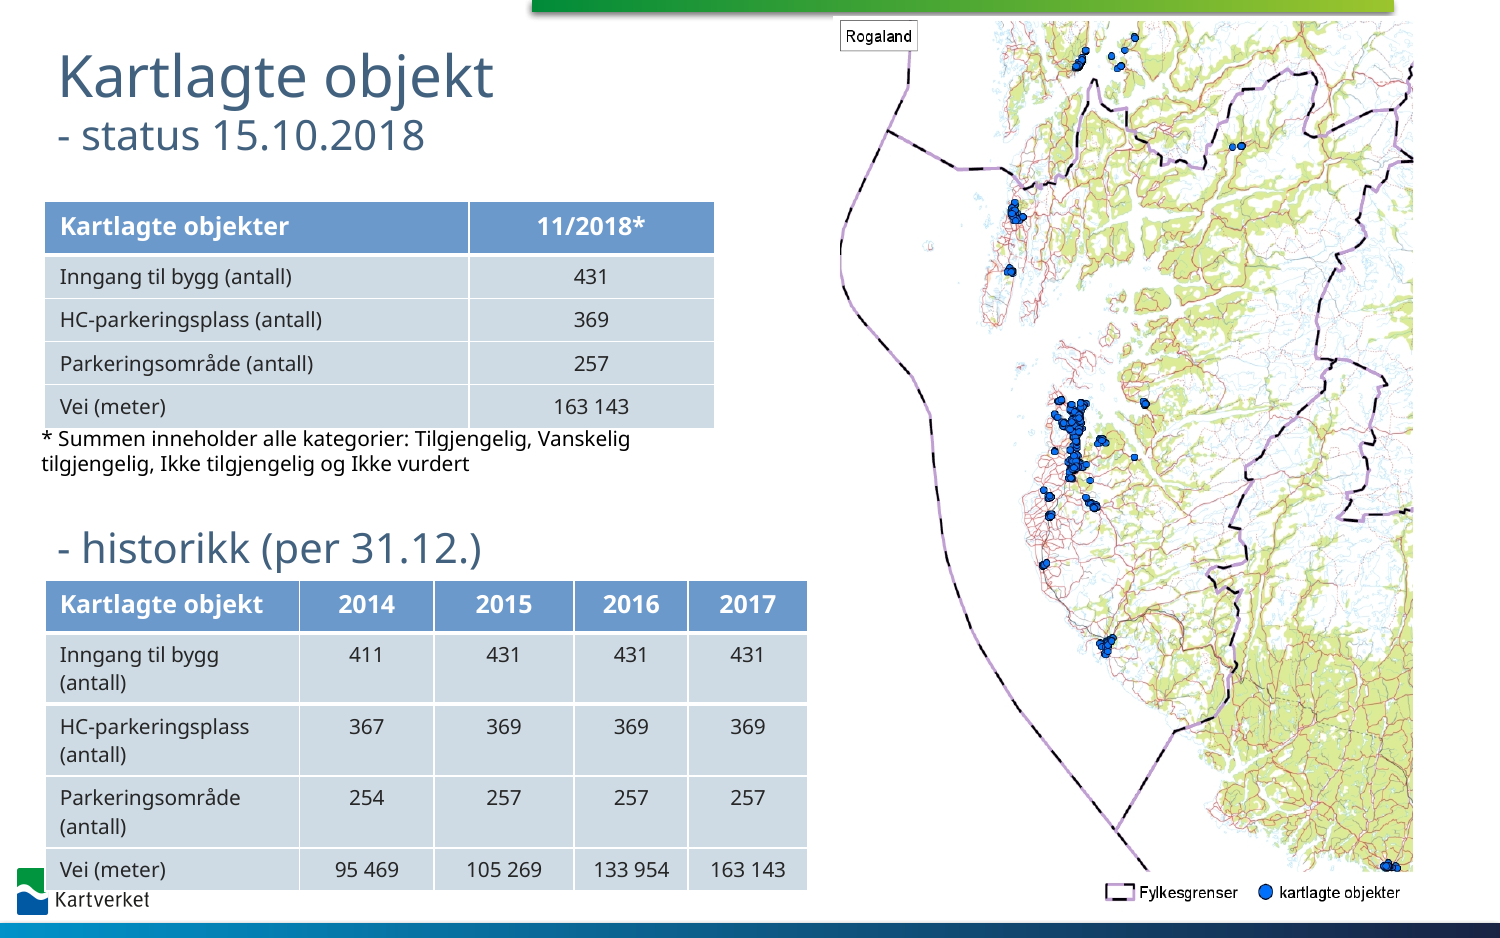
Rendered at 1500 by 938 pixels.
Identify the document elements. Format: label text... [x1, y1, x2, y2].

table_cell 369 [575, 706, 687, 775]
table_cell 257 [435, 777, 573, 847]
table_header 2014 [300, 581, 433, 631]
table_header Kartlagte objekt [46, 581, 299, 631]
text_box Kartlagte objekt - status 15.10.2018 [42, 24, 828, 167]
table_cell 369 [435, 706, 573, 775]
table_cell Inngang til bygg (antall) [45, 257, 468, 298]
table_cell 367 [300, 706, 433, 775]
table_cell 431 [435, 635, 573, 702]
table_header 2015 [435, 581, 573, 631]
table_header 2017 [689, 581, 807, 631]
table_header 11/2018* [470, 202, 714, 253]
table_cell 431 [575, 635, 687, 702]
table_cell Parkeringsområde (antall) [46, 777, 299, 847]
table_cell 257 [470, 342, 714, 384]
table_cell 254 [300, 777, 433, 847]
table_cell 431 [470, 257, 714, 298]
table_header Kartlagte objekter [45, 202, 468, 253]
table_cell HC-parkeringsplass (antall) [45, 299, 468, 341]
text_box * Summen inneholder alle kategorier: Tilgjengelig, Vanskelig tilgjengelig, Ikke tilgjengelig og Ikke vurdert [26, 417, 711, 483]
table_cell 95 469 [300, 849, 433, 890]
table_cell 257 [575, 777, 687, 847]
table_cell 133 954 [575, 849, 687, 890]
text_box - historikk (per 31.12.) [42, 496, 828, 580]
table_cell 431 [689, 635, 807, 702]
table_cell 411 [300, 635, 433, 702]
table_cell Vei (meter) [46, 849, 299, 890]
table_cell 163 143 [470, 385, 714, 428]
table_cell Inngang til bygg (antall) [46, 635, 299, 702]
table_cell 369 [689, 706, 807, 775]
table_cell Vei (meter) [45, 385, 468, 417]
table_cell 369 [470, 299, 714, 341]
table_cell 105 269 [435, 849, 573, 890]
table_cell 257 [689, 777, 807, 847]
table_cell Parkeringsområde (antall) [45, 342, 468, 384]
table_header 2016 [575, 581, 687, 631]
picture [833, 16, 1419, 913]
table_cell HC-parkeringsplass (antall) [46, 706, 299, 775]
table_cell 163 143 [689, 849, 807, 890]
